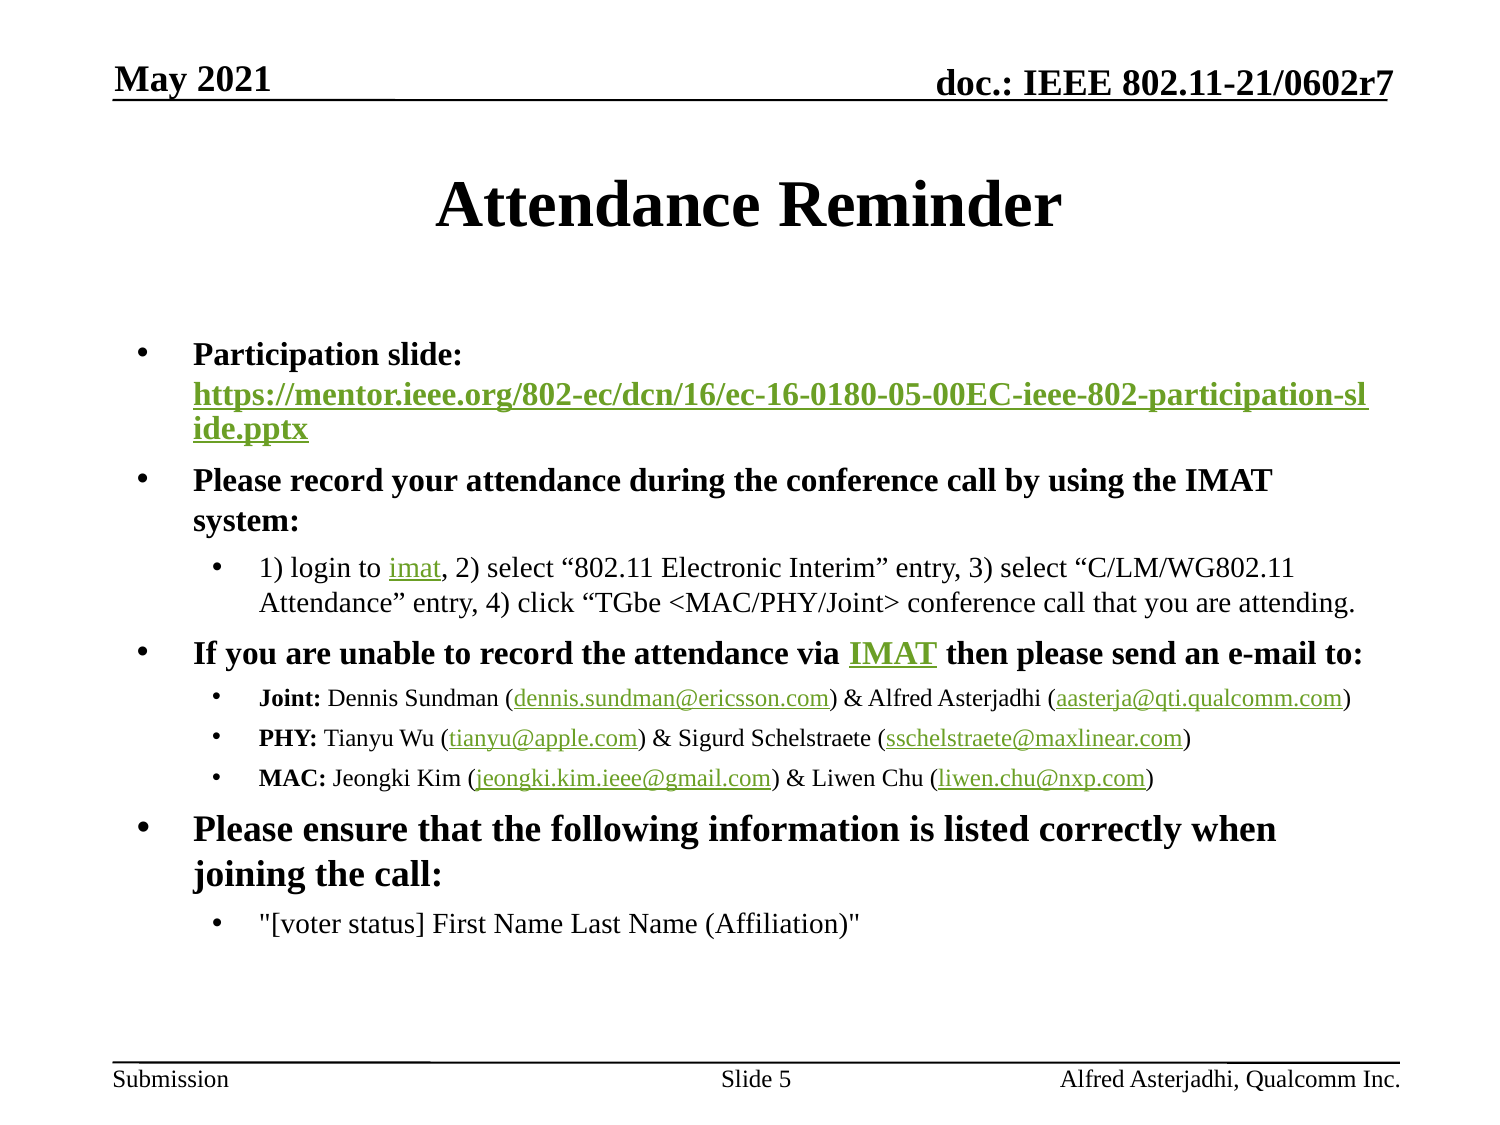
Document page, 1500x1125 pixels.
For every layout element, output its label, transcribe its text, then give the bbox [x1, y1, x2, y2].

footer Alfred Asterjadhi, Qualcomm Inc. [878, 1061, 1402, 1093]
slide_number Slide 5 [712, 1061, 800, 1123]
title Attendance Reminder [112, 112, 1388, 288]
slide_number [114, 54, 423, 100]
list Participation slide: https://mentor.ieee.org/802-ec/dcn/16/ec-16-0180-05-00EC-ieee-802-participation-slide.pptx Please record your attendance during the conference call by using the IMAT system: 1) login to imat, 2) select “802.11 Electronic Interim” entry, 3) select “C/LM/WG802.11 Attendance” entry, 4) click “TGbe <MAC/PHY/Joint> conference call that you are attending. If you are unable to record the attendance via IMAT then please send an e-mail to: Joint: Dennis Sundman (dennis.sundman@ericsson.com) & Alfred Asterjadhi (aasterja@qti.qualcomm.com) PHY: Tianyu Wu (tianyu@apple.com) & Sigurd Schelstraete (sschelstraete@maxlinear.com) MAC: Jeongki Kim (jeongki.kim.ieee@gmail.com) & Liwen Chu (liwen.chu@nxp.com) Please ensure that the following information is listed correctly when joining the call: "[voter status] First Name Last Name (Affiliation)" [112, 324, 1388, 1063]
